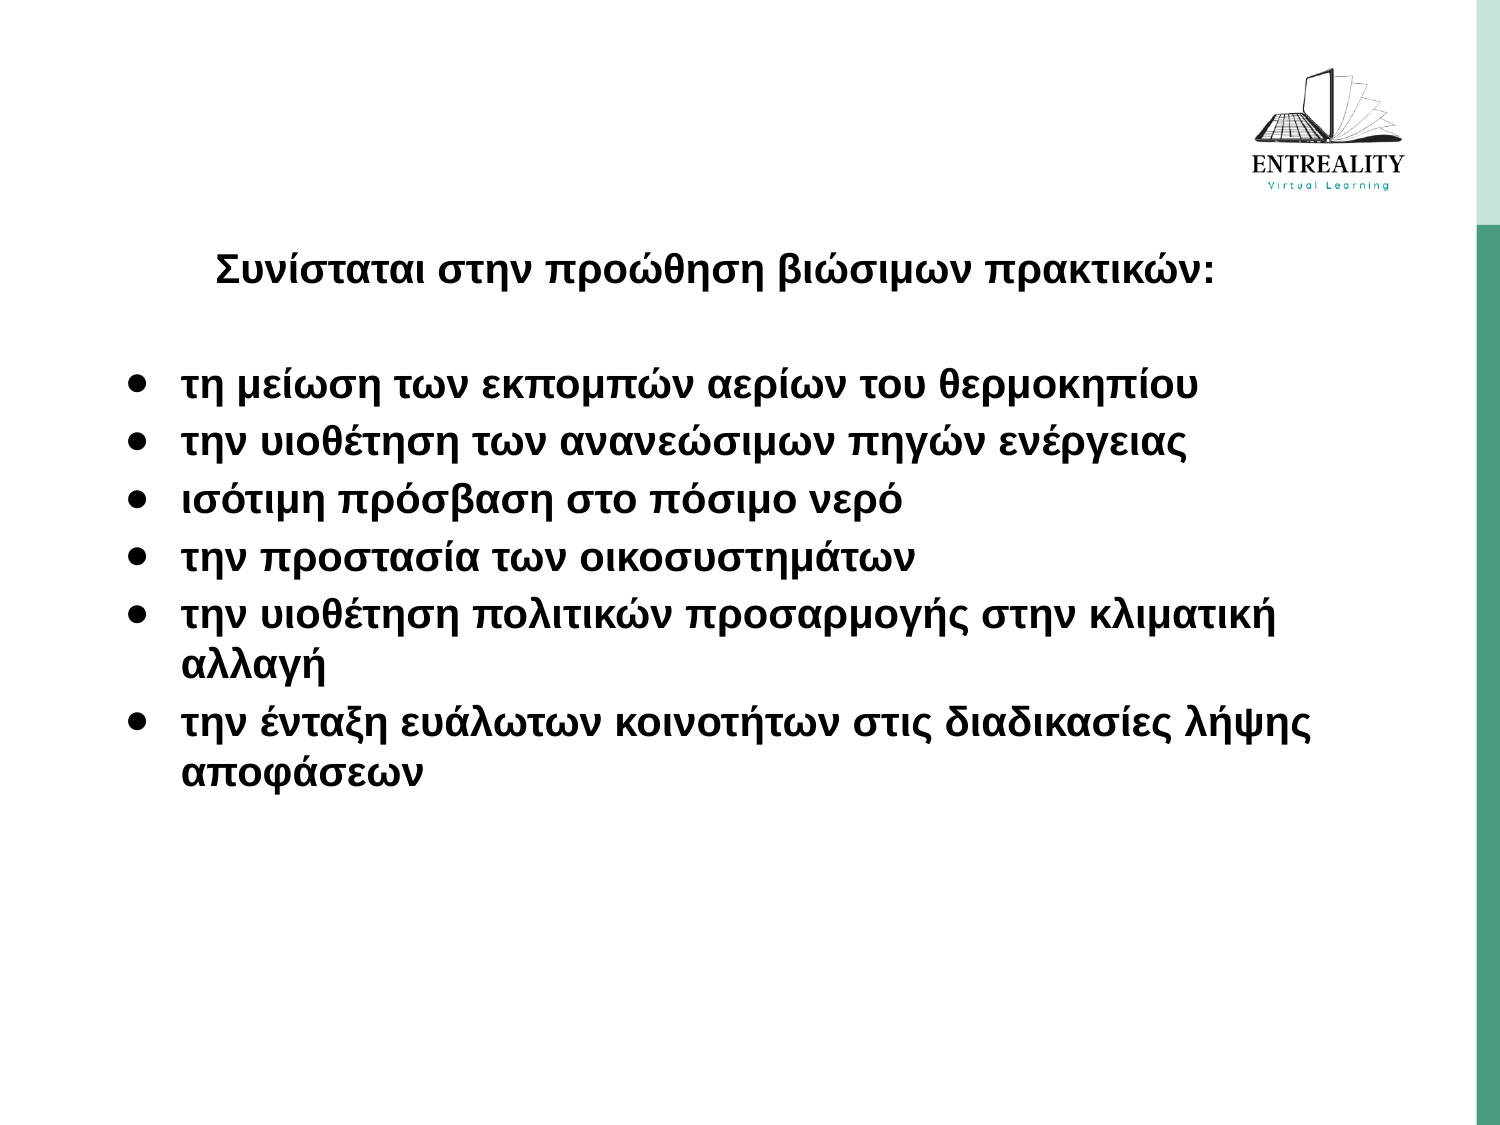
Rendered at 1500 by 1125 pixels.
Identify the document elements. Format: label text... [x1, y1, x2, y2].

picture [1198, 0, 1458, 259]
list Συνίσταται στην προώθηση βιώσιμων πρακτικών: τη μείωση των εκπομπών αερίων του θερμοκηπίου την υιοθέτηση των ανανεώσιμων πηγών ενέργειας ισότιμη πρόσβαση στο πόσιμο νερό την προστασία των οικοσυστημάτων την υιοθέτηση πολιτικών προσαρμογής στην κλιματική αλλαγή την ένταξη ευάλωτων κοινοτήτων στις διαδικασίες λήψης αποφάσεων [90, 233, 1341, 1046]
